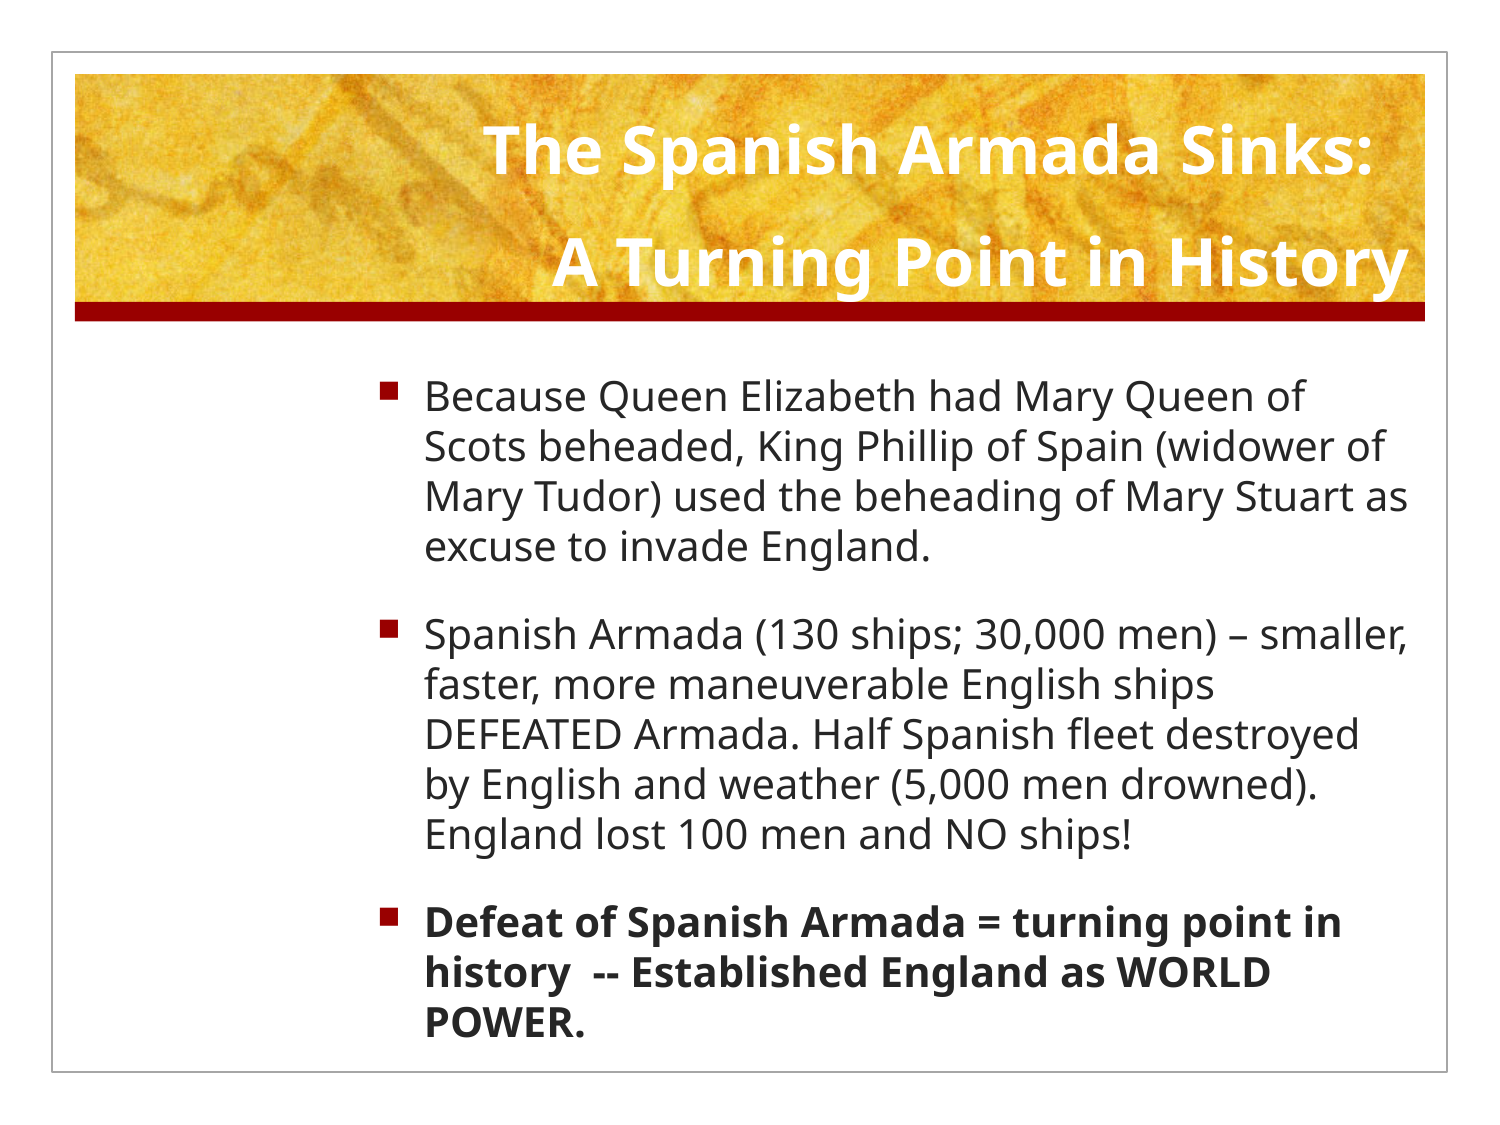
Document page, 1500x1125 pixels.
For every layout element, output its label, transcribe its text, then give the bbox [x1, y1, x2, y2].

picture [75, 74, 1425, 112]
list Because Queen Elizabeth had Mary Queen of Scots beheaded, King Phillip of Spain (widower of Mary Tudor) used the beheading of Mary Stuart as excuse to invade England. Spanish Armada (130 ships; 30,000 men) – smaller, faster, more maneuverable English ships DEFEATED Armada. Half Spanish fleet destroyed by English and weather (5,000 men drowned). England lost 100 men and NO ships! Defeat of Spanish Armada = turning point in history -- Established England as WORLD POWER. [362, 362, 1425, 1088]
title The Spanish Armada Sinks: A Turning Point in History [75, 112, 1425, 300]
